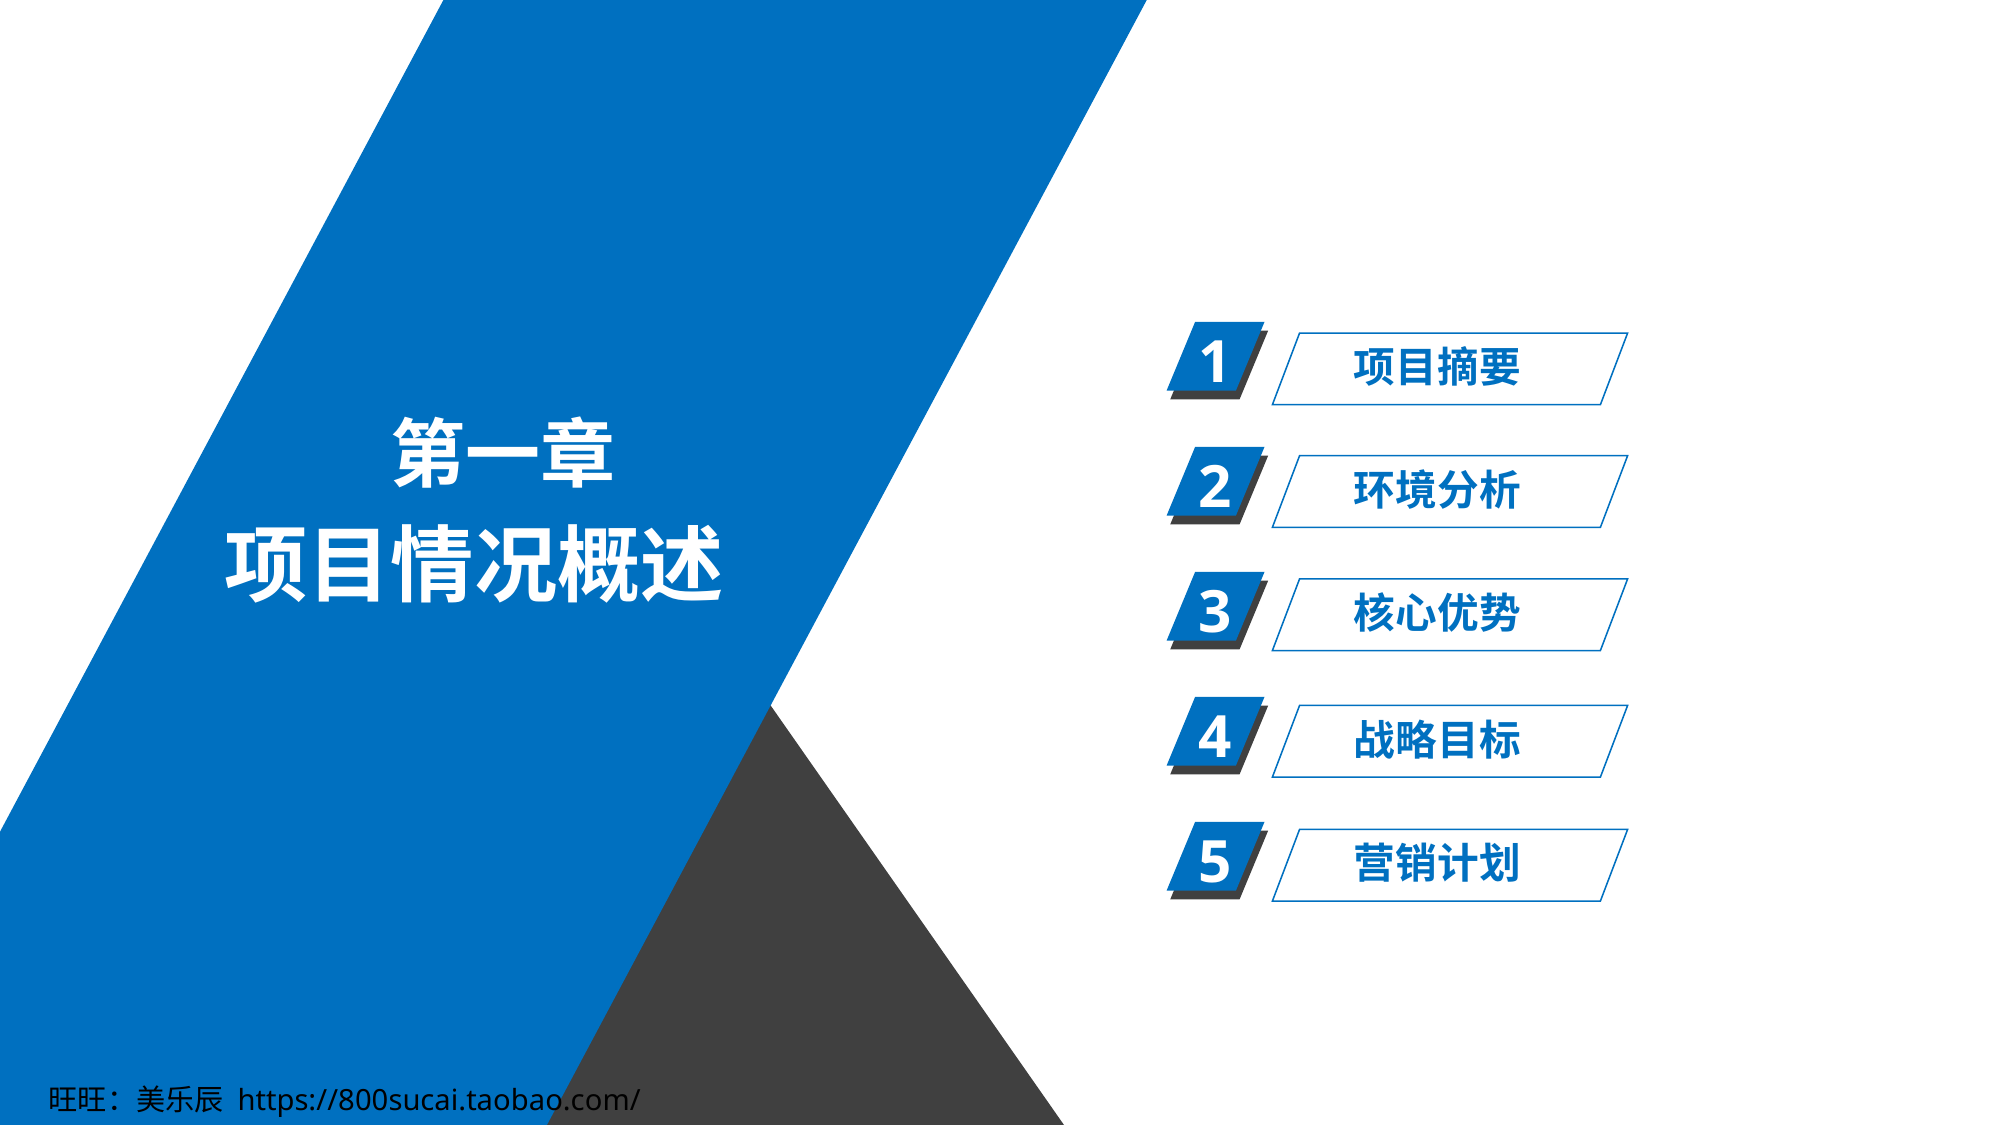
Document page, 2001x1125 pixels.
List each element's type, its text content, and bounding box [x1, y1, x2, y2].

text_box [1273, 829, 1603, 902]
text_box [0, 0, 1147, 1125]
text_box 核心优势 [1339, 579, 1794, 645]
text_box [1166, 321, 1269, 400]
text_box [1166, 571, 1269, 650]
text_box 战略目标 [1339, 706, 1794, 771]
text_box 第一章 [375, 399, 647, 504]
text_box 旺旺：美乐辰 https://800sucai.taobao.com/ [33, 1073, 657, 1124]
text_box 项目情况概述 [209, 505, 775, 620]
text_box 4 [1183, 691, 1287, 770]
text_box [548, 705, 1065, 1125]
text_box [1166, 446, 1269, 525]
text_box 营销计划 [1339, 829, 1794, 895]
text_box 3 [1183, 566, 1287, 643]
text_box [1166, 821, 1269, 900]
text_box [1272, 333, 1603, 405]
text_box 1 [1183, 316, 1287, 397]
text_box [1273, 578, 1628, 651]
text_box 2 [1183, 441, 1287, 520]
text_box 项目摘要 [1339, 333, 1794, 399]
text_box 5 [1183, 816, 1287, 894]
text_box [1273, 705, 1628, 778]
text_box [1273, 455, 1628, 528]
text_box 环境分析 [1339, 456, 1794, 521]
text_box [1166, 696, 1269, 775]
